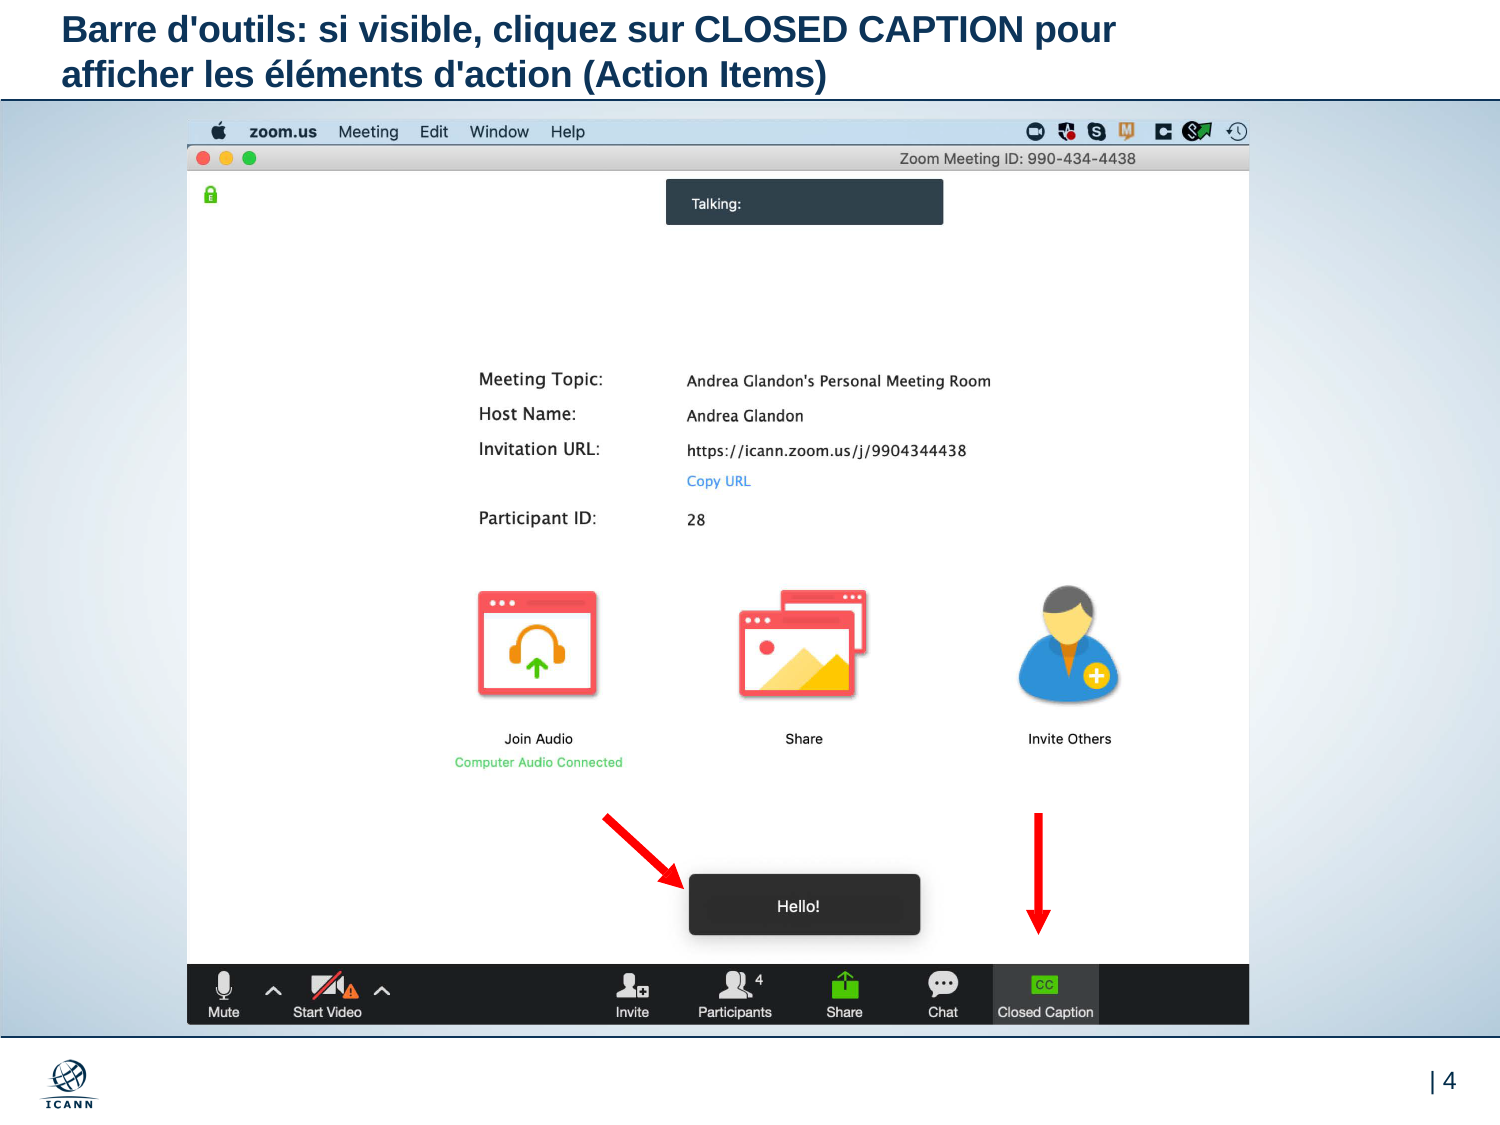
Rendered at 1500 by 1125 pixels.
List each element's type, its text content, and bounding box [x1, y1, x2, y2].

picture [38, 1059, 100, 1109]
text_box [186, 118, 1250, 1025]
slide_number | 4 [1427, 1065, 1462, 1125]
text_box [602, 813, 685, 890]
picture [0, 99, 1500, 1038]
text_box [1026, 813, 1051, 935]
title Barre d'outils: si visible, cliquez sur CLOSED CAPTION pour afficher les éléments d'action (Action Items) [59, 5, 1250, 194]
